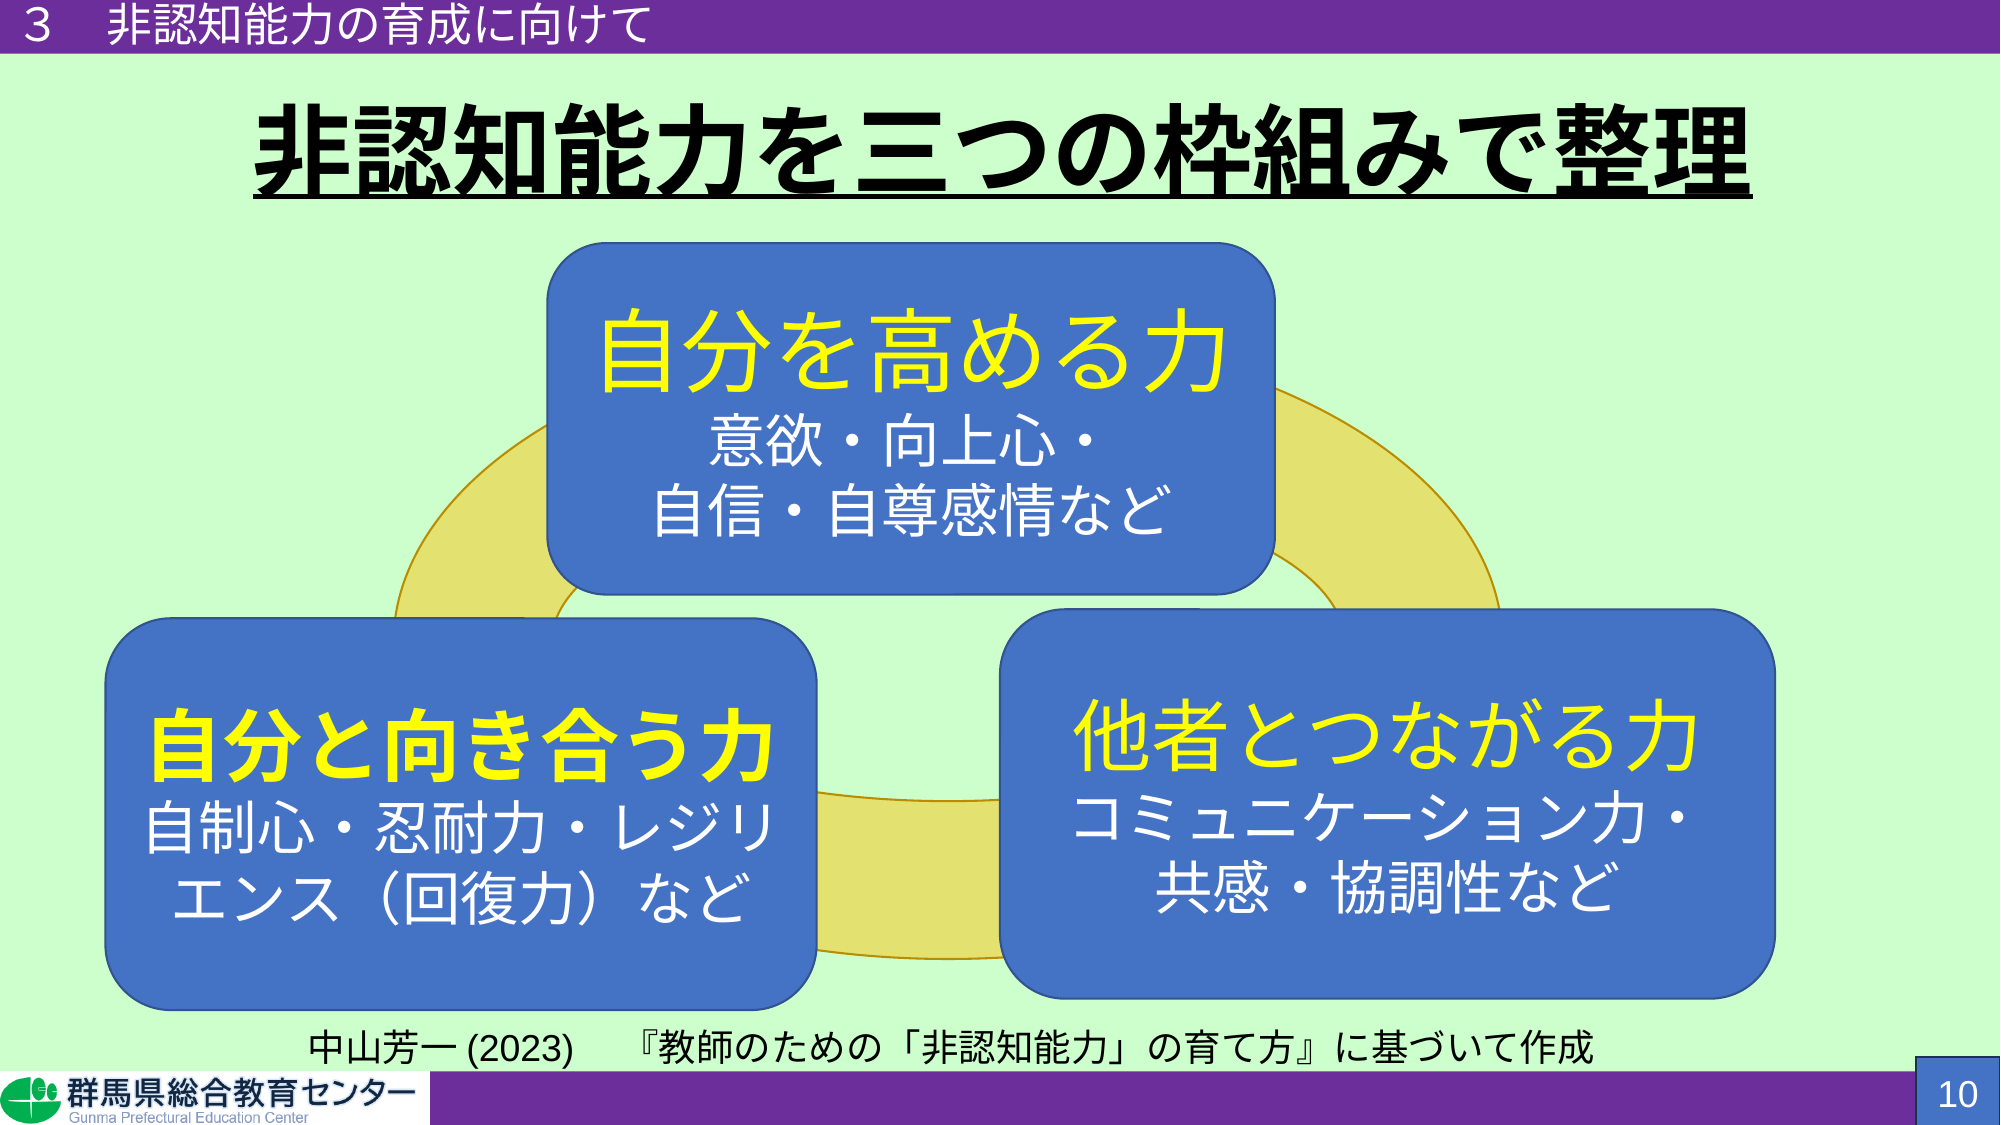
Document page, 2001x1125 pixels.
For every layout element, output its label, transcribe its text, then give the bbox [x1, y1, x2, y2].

text_box [431, 1071, 1915, 1125]
text_box [817, 792, 1004, 959]
text_box 非認知能力を三つの枠組みで整理 [237, 80, 1845, 216]
text_box 中山芳一(2023) 『教師のための「非認知能力」の育て方』に基づいて作成 [292, 1016, 2000, 1071]
text_box [395, 425, 577, 618]
text_box 他者とつながる力 コミュニケーション力・ 共感・協調性など [999, 609, 1776, 999]
text_box [1273, 388, 1500, 609]
text_box 10 [1915, 1056, 2000, 1125]
title ３ 非認知能力の育成に向けて [0, 0, 2000, 54]
picture [0, 1071, 430, 1125]
text_box 自分を高める力 意欲・向上心・ 自信・自尊感情など [547, 243, 1275, 595]
text_box 自分と向き合う力 自制心・忍耐力・レジリエンス（回復力）など [105, 618, 817, 1011]
